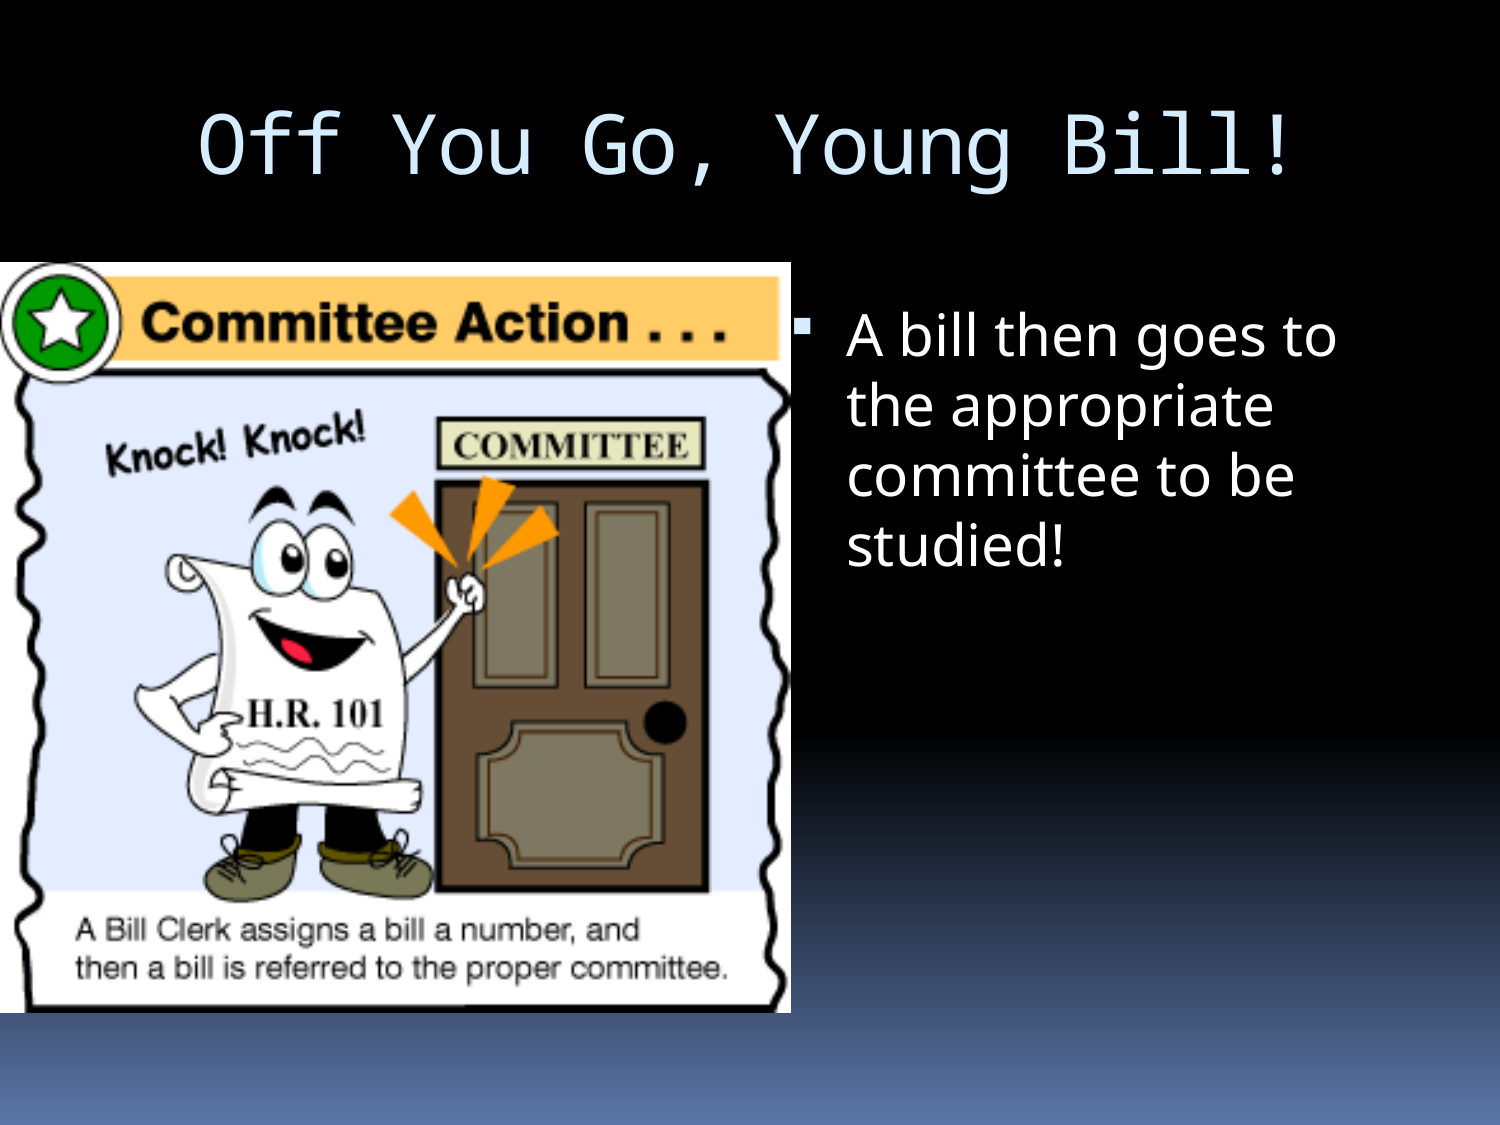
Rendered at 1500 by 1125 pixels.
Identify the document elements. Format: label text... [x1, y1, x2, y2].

title Off You Go, Young Bill! [75, 83, 1425, 234]
list A bill then goes to the appropriate committee to be studied! [763, 290, 1427, 1033]
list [0, 261, 792, 1013]
